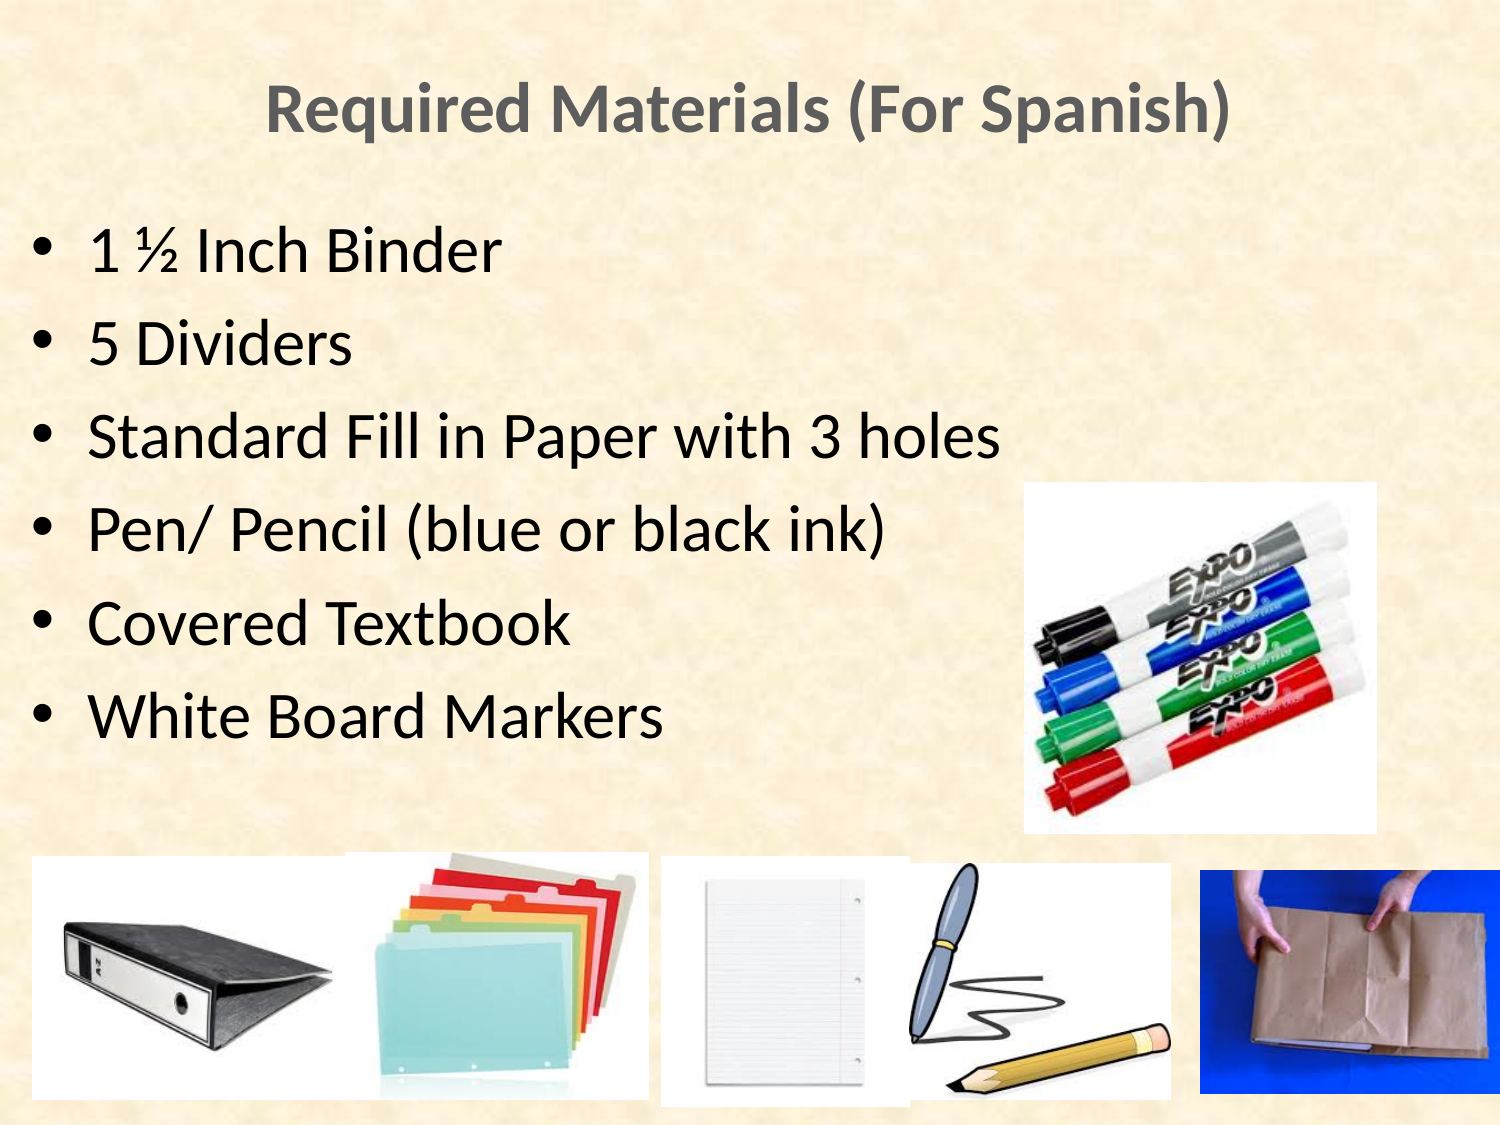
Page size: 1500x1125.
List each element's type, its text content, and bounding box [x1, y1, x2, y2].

picture [0, 0, 1500, 1125]
title Required Materials (For Spanish) [74, 52, 1425, 241]
list 1 ½ Inch Binder 5 Dividers Standard Fill in Paper with 3 holes Pen/ Pencil (blue or black ink) Covered Textbook White Board Markers [15, 197, 1366, 941]
